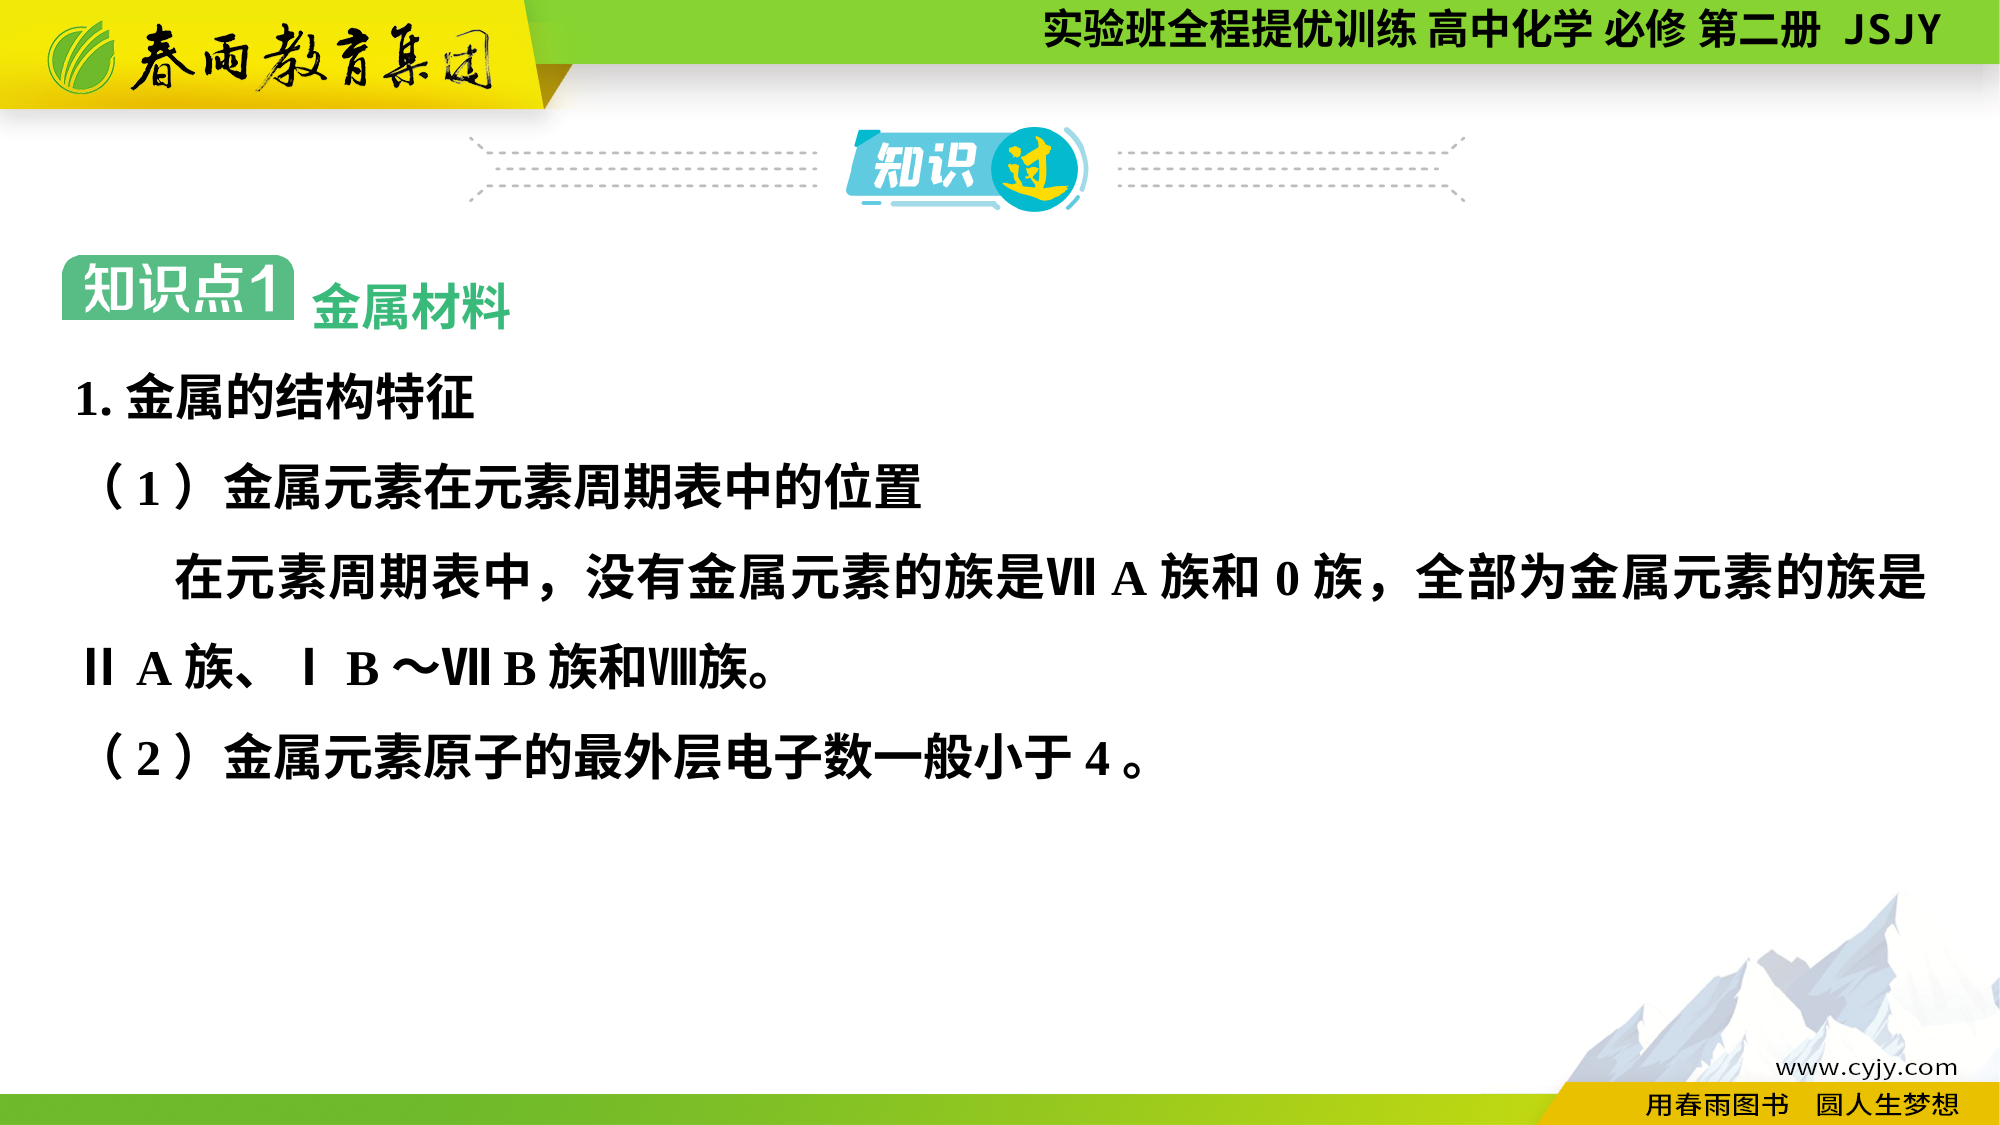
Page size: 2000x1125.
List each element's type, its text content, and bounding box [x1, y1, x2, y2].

list 金属材料 1.金属的结构特征 （1）金属元素在元素周期表中的位置 在元素周期表中，没有金属元素的族是ⅦA族和0族，全部为金属元素的族是ⅡA族、ⅠB～ⅦB族和Ⅷ族。 （2）金属元素原子的最外层电子数一般小于4。 [59, 238, 1944, 799]
picture [0, 0, 2000, 1125]
